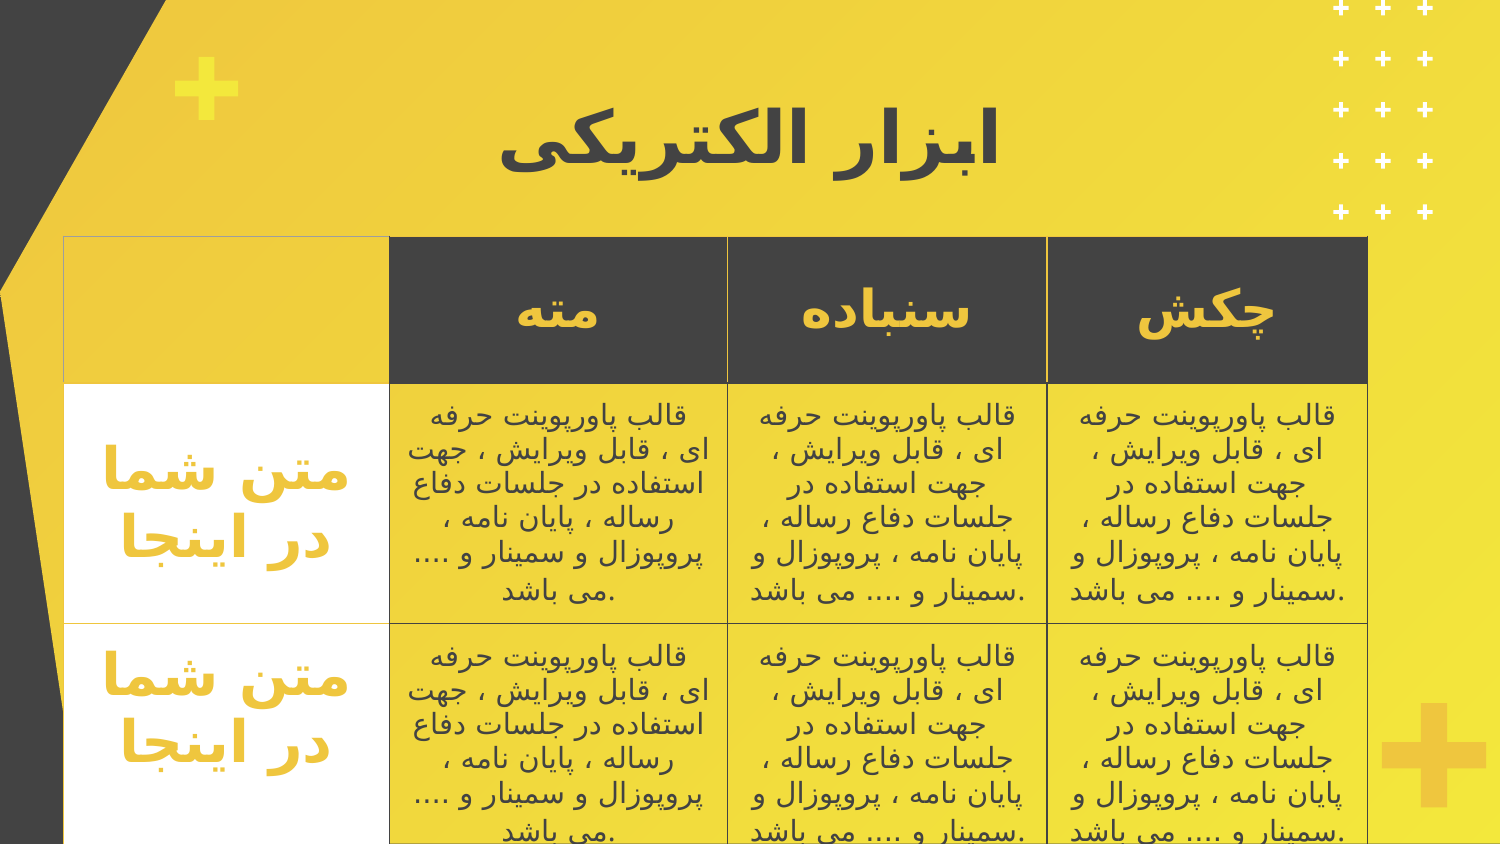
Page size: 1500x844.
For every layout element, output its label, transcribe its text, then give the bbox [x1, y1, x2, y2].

table_header [64, 237, 389, 382]
table_header مته [390, 237, 727, 382]
table_cell قالب پاورپوينت حرفه ای ، قابل ویرایش ، جهت استفاده در جلسات دفاع رساله ، پایان نامه ، پروپوزال و سمینار و .... می باشد. [390, 384, 727, 623]
table_cell متن شما در اینجا [64, 384, 389, 623]
table_cell متن شما در اینجا [64, 624, 389, 844]
table_header چکش [1048, 237, 1367, 382]
table_cell قالب پاورپوينت حرفه ای ، قابل ویرایش ، جهت استفاده در جلسات دفاع رساله ، پایان نامه ، پروپوزال و سمینار و .... می باشد. [1048, 624, 1367, 844]
table_cell قالب پاورپوينت حرفه ای ، قابل ویرایش ، جهت استفاده در جلسات دفاع رساله ، پایان نامه ، پروپوزال و سمینار و .... می باشد. [390, 624, 727, 844]
table_cell قالب پاورپوينت حرفه ای ، قابل ویرایش ، جهت استفاده در جلسات دفاع رساله ، پایان نامه ، پروپوزال و سمینار و .... می باشد. [728, 384, 1046, 623]
table_header سنباده [728, 237, 1046, 382]
title ابزار الکتریکی [118, 76, 1382, 170]
table_cell قالب پاورپوينت حرفه ای ، قابل ویرایش ، جهت استفاده در جلسات دفاع رساله ، پایان نامه ، پروپوزال و سمینار و .... می باشد. [728, 624, 1046, 844]
table_cell قالب پاورپوينت حرفه ای ، قابل ویرایش ، جهت استفاده در جلسات دفاع رساله ، پایان نامه ، پروپوزال و سمینار و .... می باشد. [1048, 384, 1367, 623]
